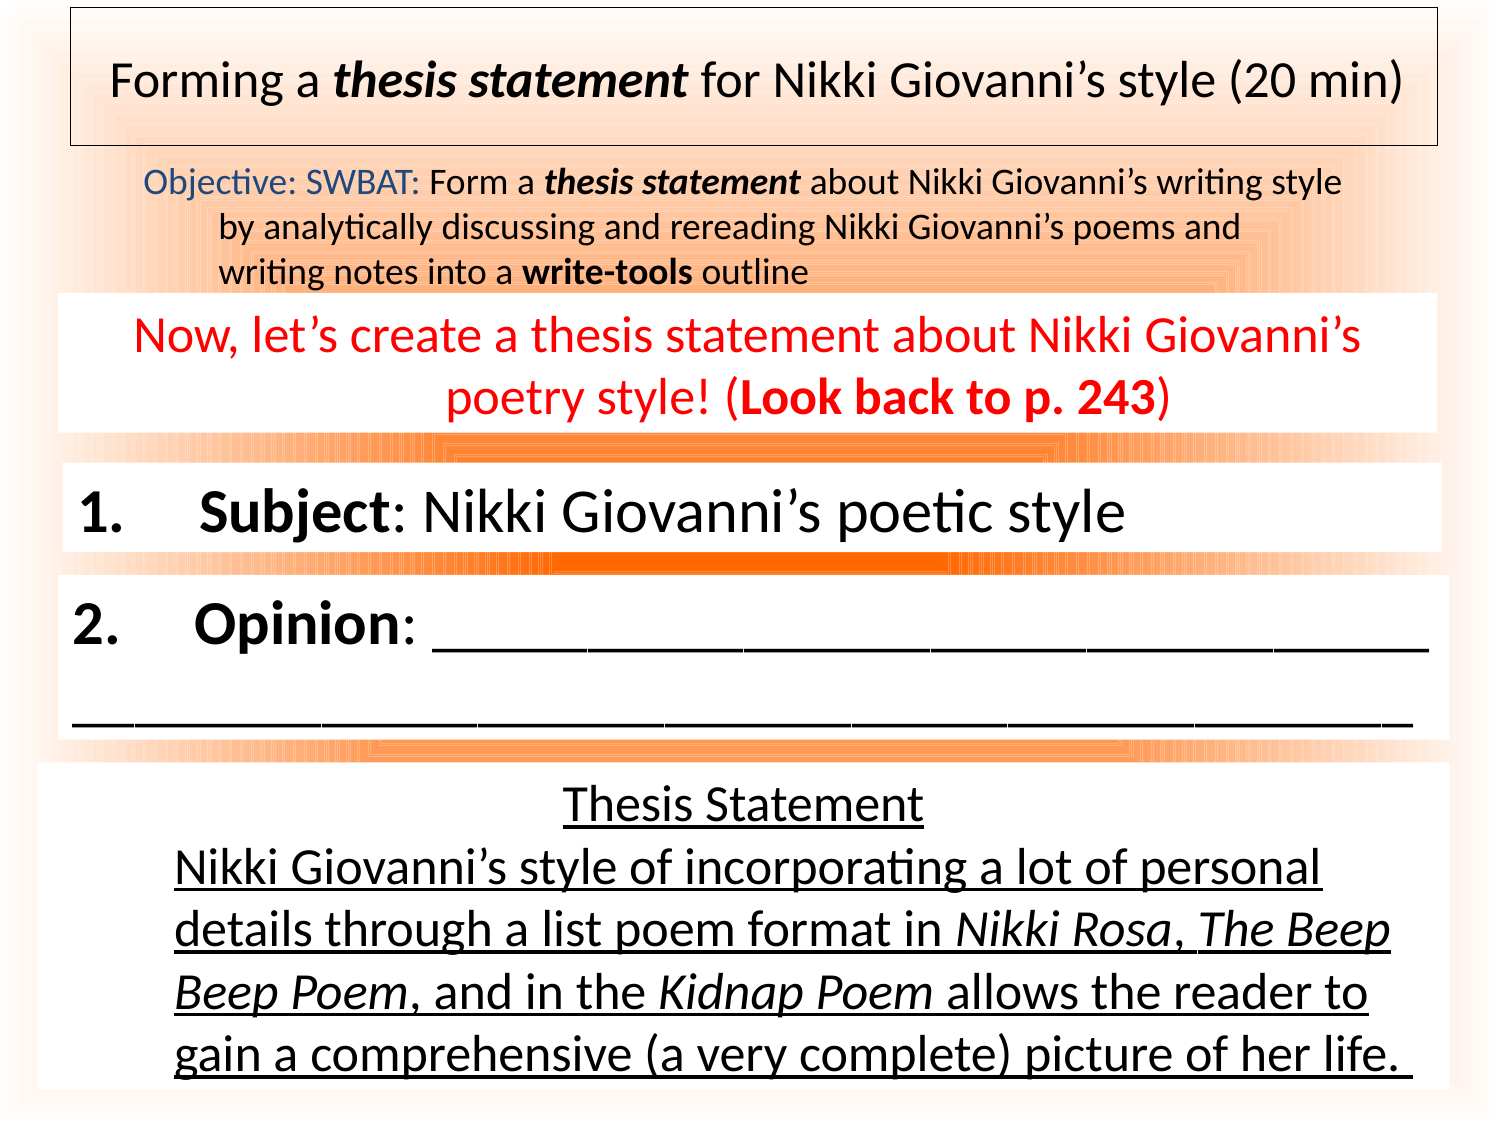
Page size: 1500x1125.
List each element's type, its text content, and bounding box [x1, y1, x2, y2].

title Forming a thesis statement for Nikki Giovanni’s style (20 min) [70, 7, 1438, 146]
text_box Thesis Statement Nikki Giovanni’s style of incorporating a lot of personal details through a list poem format in Nikki Rosa, The Beep Beep Poem, and in the Kidnap Poem allows the reader to gain a comprehensive (a very complete) picture of her life. [37, 762, 1450, 1090]
text_box Objective: SWBAT: Form a thesis statement about Nikki Giovanni’s writing style by analytically discussing and rereading Nikki Giovanni’s poems and writing notes into a write-tools outline [24, 149, 1367, 390]
text_box Opinion: ________________________________ ___________________________________________ [57, 574, 1450, 740]
text_box Now, let’s create a thesis statement about Nikki Giovanni’s poetry style! (Look back to p. 243) [57, 292, 1438, 433]
text_box Subject: Nikki Giovanni’s poetic style [62, 462, 1442, 553]
